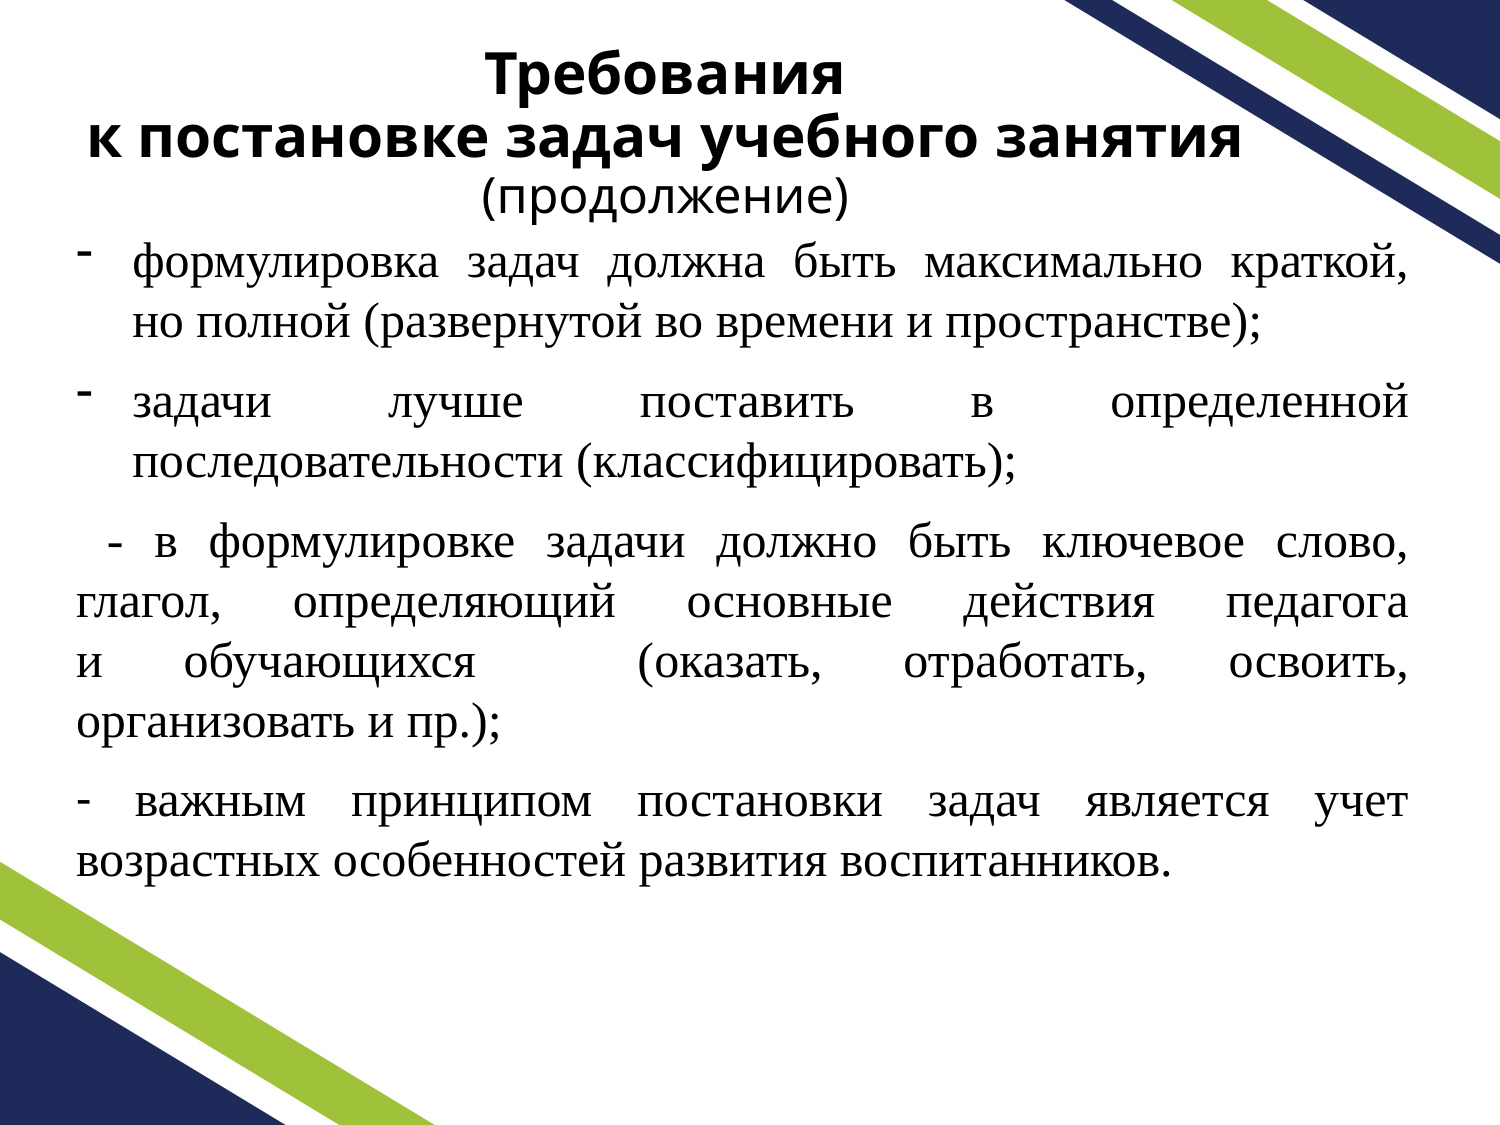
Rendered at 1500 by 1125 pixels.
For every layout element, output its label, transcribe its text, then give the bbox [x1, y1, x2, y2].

text_box формулировка задач должна быть максимально краткой, но полной (развернутой во времени и пространстве); задачи лучше поставить в определенной последовательности (классифицировать); - в формулировке задачи должно быть ключевое слово, глагол, определяющий основные действия педагога и обучающихся (оказать, отработать, освоить, организовать и пр.); - важным принципом постановки задач является учет возрастных особенностей развития воспитанников. [61, 219, 1424, 895]
title Требования к постановке задач учебного занятия (продолжение) [0, 50, 1331, 218]
picture [0, 0, 1500, 1125]
